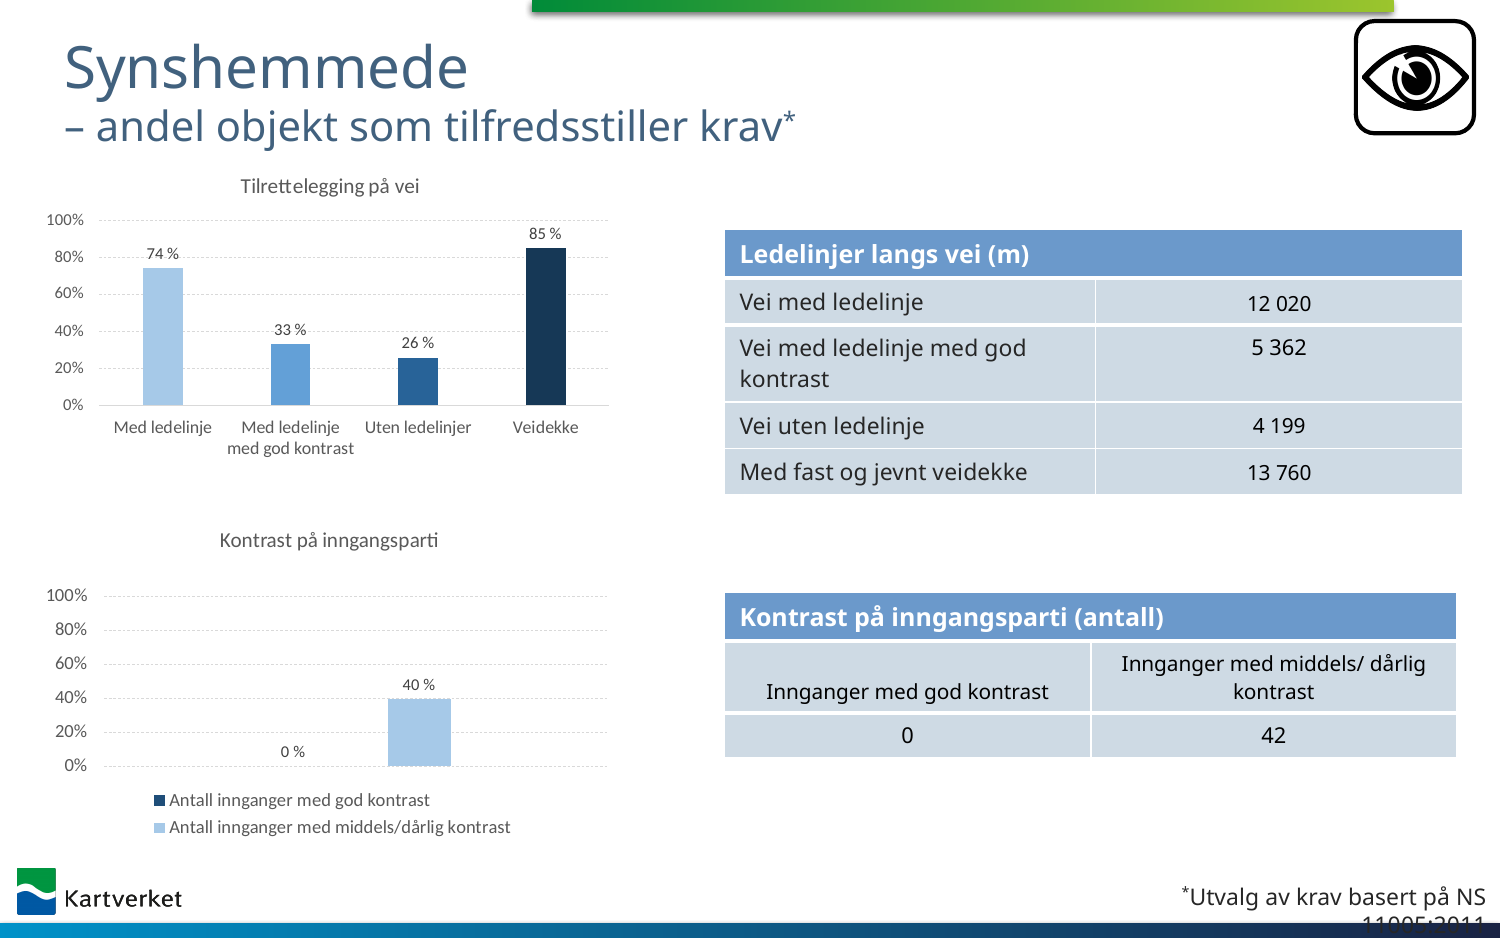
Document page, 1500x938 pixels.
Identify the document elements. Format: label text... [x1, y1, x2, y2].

table_header Kontrast på inngangsparti (antall) [725, 593, 1456, 639]
table_header Ledelinjer langs vei (m) [725, 230, 1462, 276]
table_cell Innganger med god kontrast [725, 643, 1090, 711]
table_cell 12 020 [1096, 280, 1462, 323]
table_cell 0 [725, 715, 1090, 757]
picture [41, 520, 618, 846]
table_cell Vei uten ledelinje [725, 403, 1095, 448]
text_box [1355, 20, 1475, 134]
table_cell 4 199 [1096, 403, 1462, 448]
table_cell Vei med ledelinje med god kontrast [725, 327, 1095, 401]
text_box *Utvalg av krav basert på NS 11005:2011 [1068, 873, 1500, 938]
table_cell 5 362 [1096, 327, 1462, 401]
picture [41, 166, 619, 492]
table_cell Innganger med middels/ dårlig kontrast [1092, 643, 1456, 711]
table_cell Med fast og jevnt veidekke [725, 449, 1095, 494]
table_cell 13 760 [1096, 449, 1462, 494]
table_cell Vei med ledelinje [725, 280, 1095, 323]
text_box Synshemmede – andel objekt som tilfredsstiller krav* [49, 24, 1431, 158]
table_cell 42 [1092, 715, 1456, 757]
